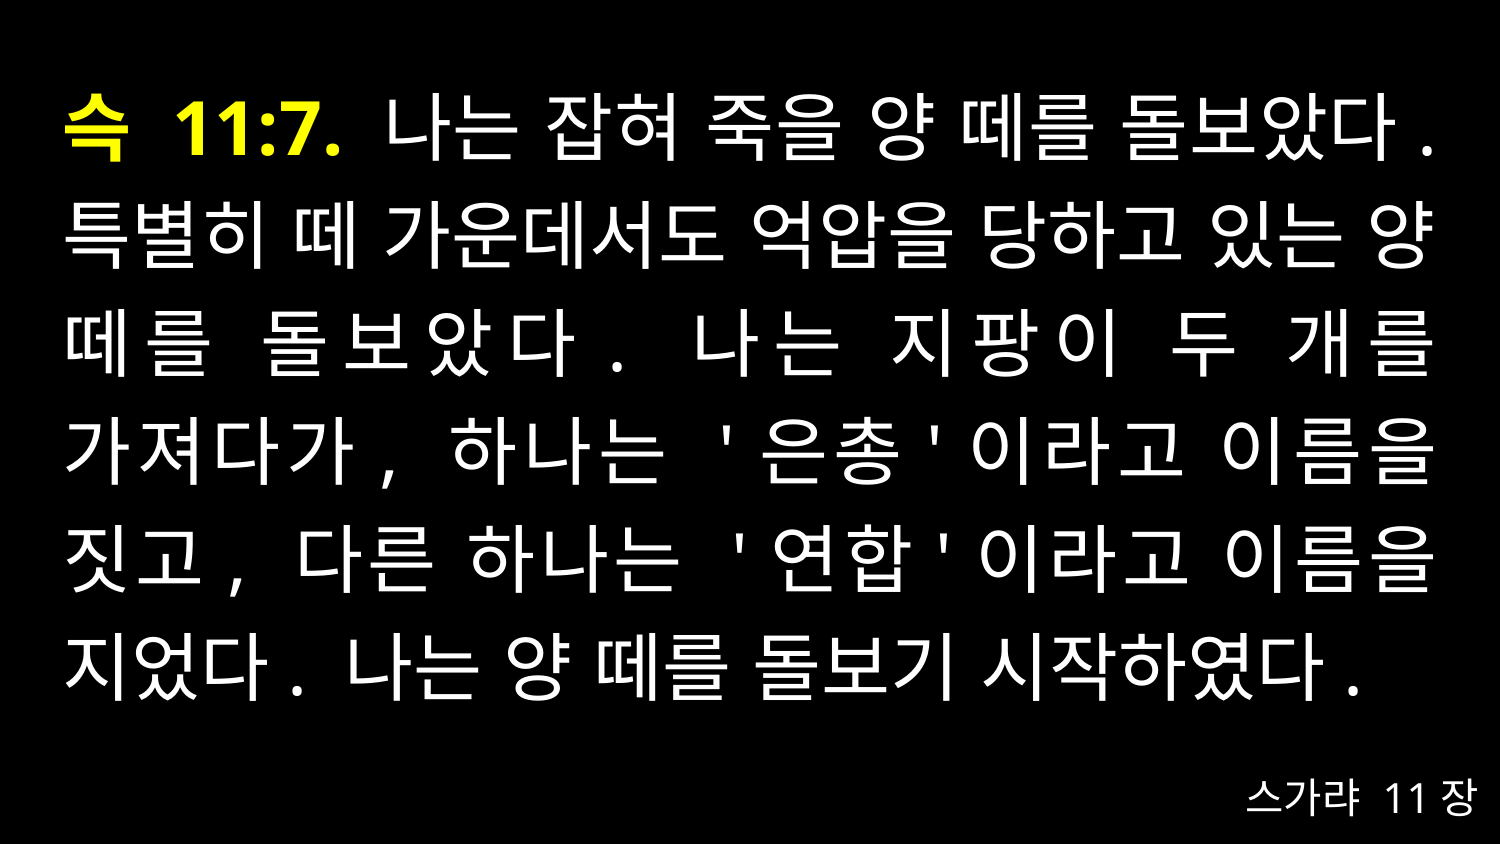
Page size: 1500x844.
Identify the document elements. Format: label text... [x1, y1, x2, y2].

title 슥 11:7. 나는 잡혀 죽을 양 떼를 돌보았다. 특별히 떼 가운데서도 억압을 당하고 있는 양 떼를 돌보았다. 나는 지팡이 두 개를 가져다가, 하나는 '은총'이라고 이름을 짓고, 다른 하나는 '연합'이라고 이름을 지었다. 나는 양 떼를 돌보기 시작하였다. [0, 0, 1500, 844]
subtitle 스가랴 11장 [916, 770, 1500, 844]
